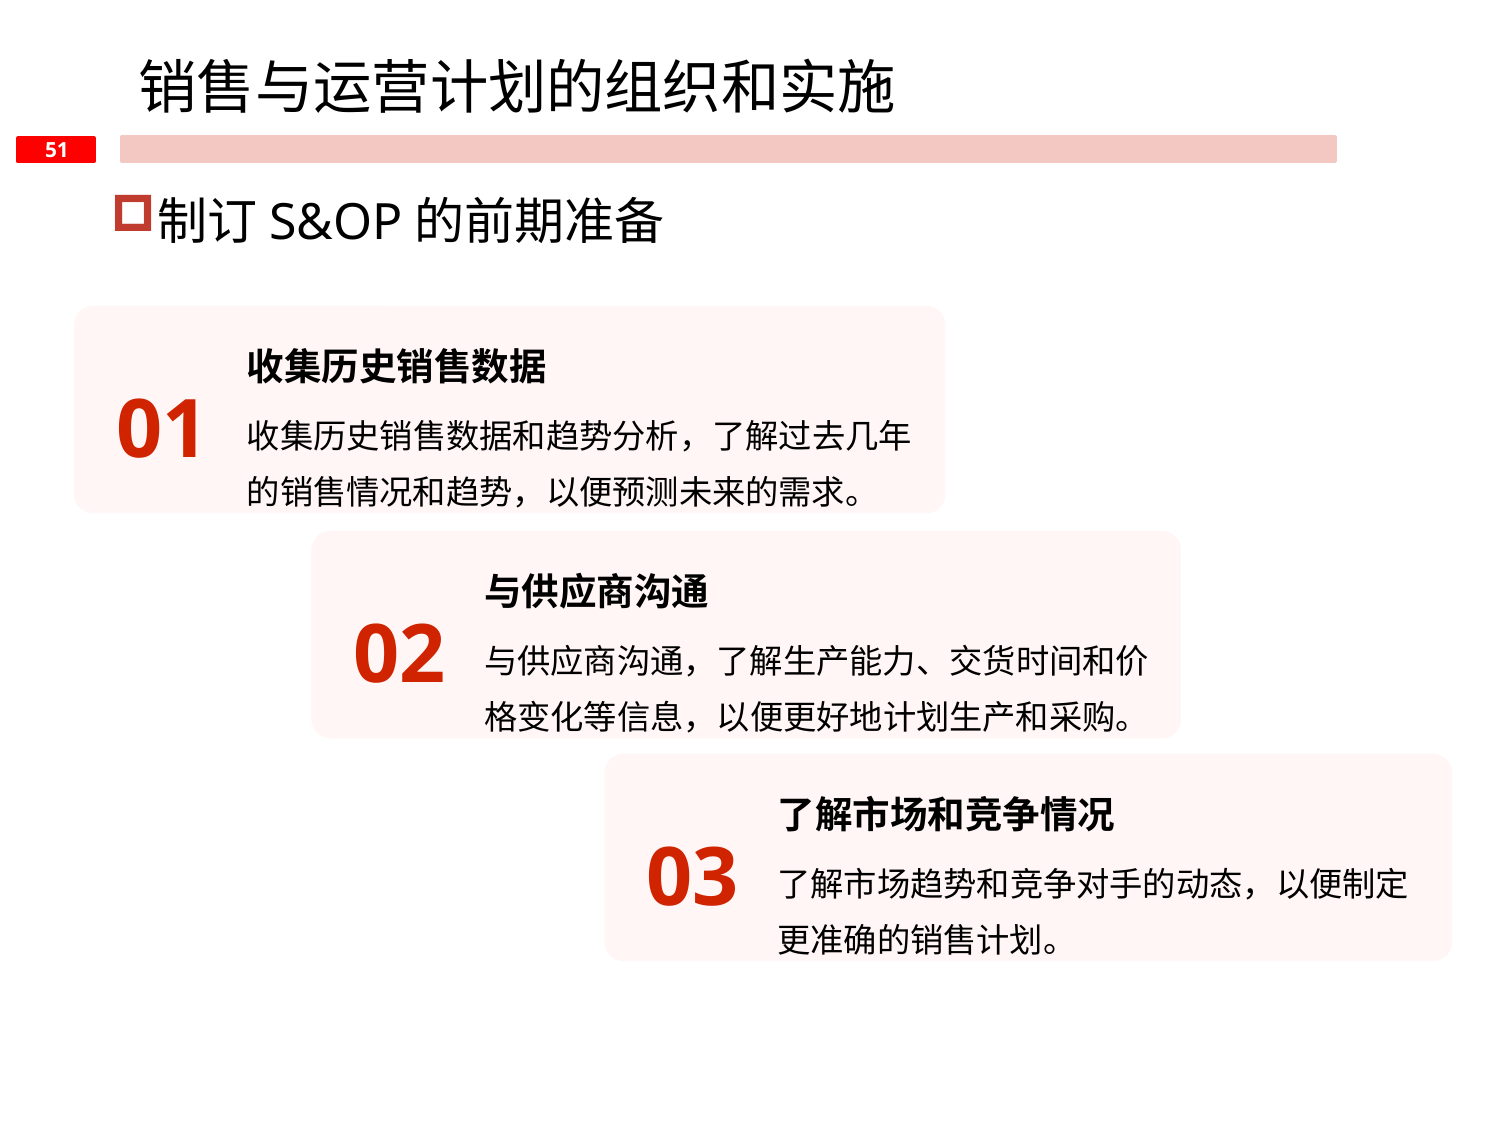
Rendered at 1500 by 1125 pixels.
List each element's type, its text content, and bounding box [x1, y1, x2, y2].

text_box 与供应商沟通 [470, 548, 901, 617]
text_box 02 [329, 572, 470, 709]
text_box [17, 129, 97, 189]
text_box 收集历史销售数据和趋势分析，了解过去几年的销售情况和趋势，以便预测未来的需求。 [232, 392, 958, 493]
text_box [604, 753, 1452, 962]
text_box 01 [92, 347, 232, 484]
text_box 收集历史销售数据 [232, 323, 663, 392]
text_box [74, 305, 946, 514]
text_box 了解市场趋势和竞争对手的动态，以便制定更准确的销售计划。 [763, 840, 1432, 941]
text_box [311, 530, 1181, 739]
text_box 制订S&OP的前期准备 [96, 181, 1081, 276]
text_box 销售与运营计划的组织和实施 [123, 42, 958, 128]
text_box 03 [622, 795, 763, 932]
text_box 了解市场和竞争情况 [763, 771, 1194, 840]
text_box 与供应商沟通，了解生产能力、交货时间和价格变化等信息，以便更好地计划生产和采购。 [470, 617, 1195, 719]
